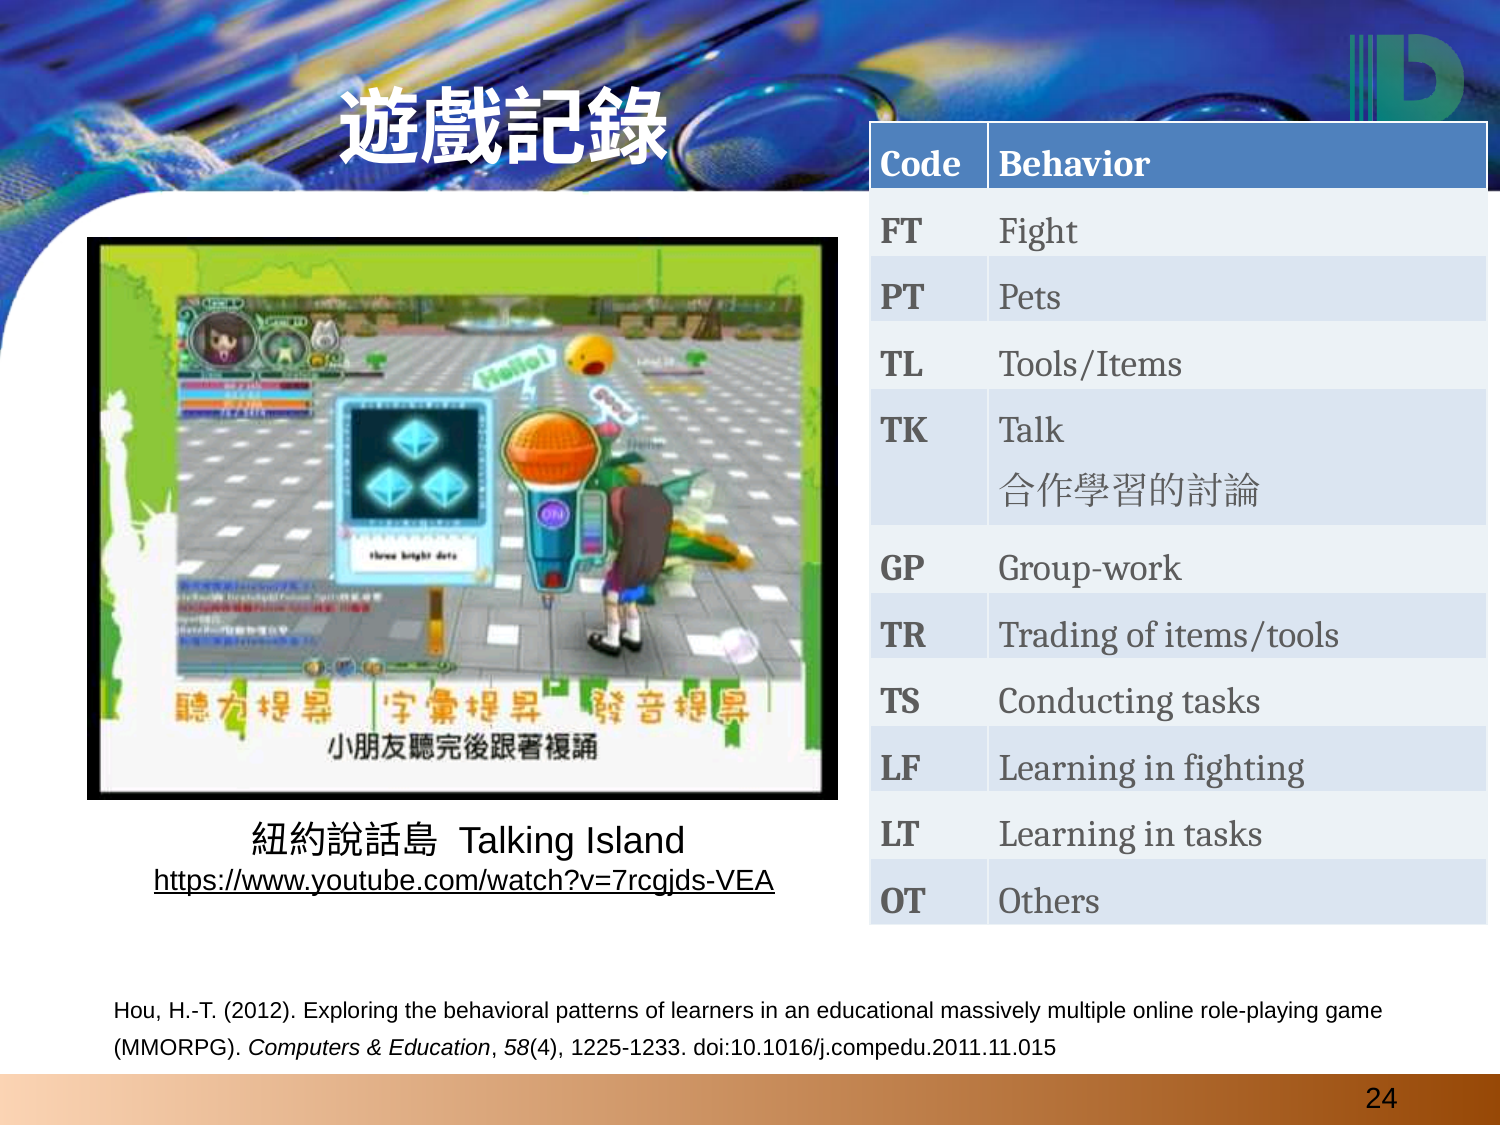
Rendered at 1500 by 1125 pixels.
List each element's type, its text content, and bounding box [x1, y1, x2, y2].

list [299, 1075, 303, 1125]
table_cell TS [871, 659, 987, 725]
table_cell FT [871, 189, 987, 254]
table_cell Learning in fighting [989, 726, 1486, 791]
table_cell Group-work [989, 526, 1486, 592]
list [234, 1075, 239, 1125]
text_box 紐約說話島 Talking Island https://www.youtube.com/watch?v=7rcgjds-VEA [78, 812, 859, 900]
table_cell TL [871, 322, 987, 387]
text_box Hou, H.-T. (2012). Exploring the behavioral patterns of learners in an educational massively multiple online role-playing game (MMORPG). Computers & Education, 58(4), 1225-1233. doi:10.1016/j.compedu.2011.11.015 [98, 1010, 1487, 1075]
table_cell PT [871, 256, 987, 321]
table_cell Tools/Items [989, 322, 1486, 387]
table_cell Pets [989, 256, 1486, 321]
picture [0, 0, 1500, 801]
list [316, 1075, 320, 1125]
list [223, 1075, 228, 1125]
table_cell TR [871, 593, 987, 658]
table_cell Learning in tasks [989, 792, 1486, 858]
slide_number ‹#› [1350, 1074, 1488, 1118]
table_cell Others [989, 859, 1486, 924]
table_header Code [871, 123, 987, 188]
table_cell Conducting tasks [989, 659, 1486, 725]
table_cell LF [871, 726, 987, 791]
table_cell OT [871, 859, 987, 924]
table_cell Fight [989, 189, 1486, 254]
table_cell TK [871, 389, 987, 525]
table_cell 2 [369, 1075, 373, 1125]
table_header Behavior [989, 123, 1486, 188]
table_cell Talk 合作學習的討論 [989, 389, 1486, 525]
table_cell LT [871, 792, 987, 858]
table_cell GP [871, 526, 987, 592]
table_cell Trading of items/tools [989, 593, 1486, 658]
title 遊戲記錄 [137, 93, 870, 190]
